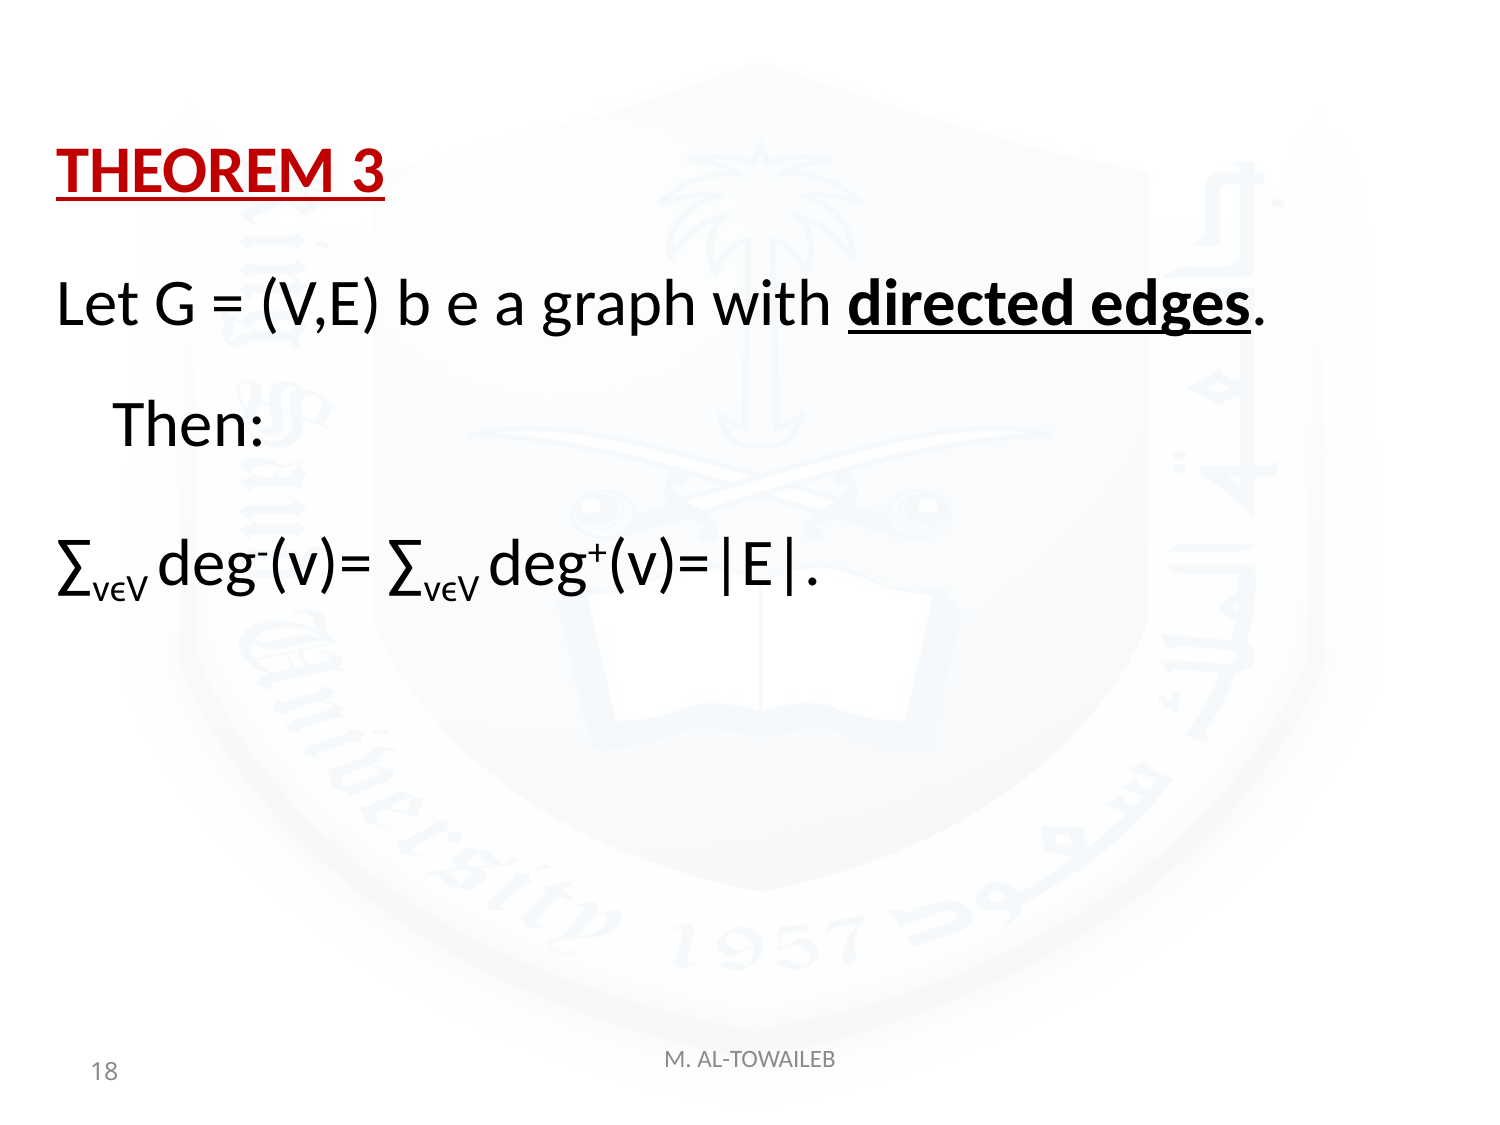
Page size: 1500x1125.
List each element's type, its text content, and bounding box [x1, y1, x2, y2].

footer M. AL-TOWAILEB [512, 1042, 988, 1103]
list THEOREM 3 Let G = (V,E) b e a graph with directed edges. Then: ∑vϵV deg-(v)= ∑vϵV deg+(v)=|E|. [41, 78, 1392, 821]
slide_number 18 [75, 1042, 425, 1103]
